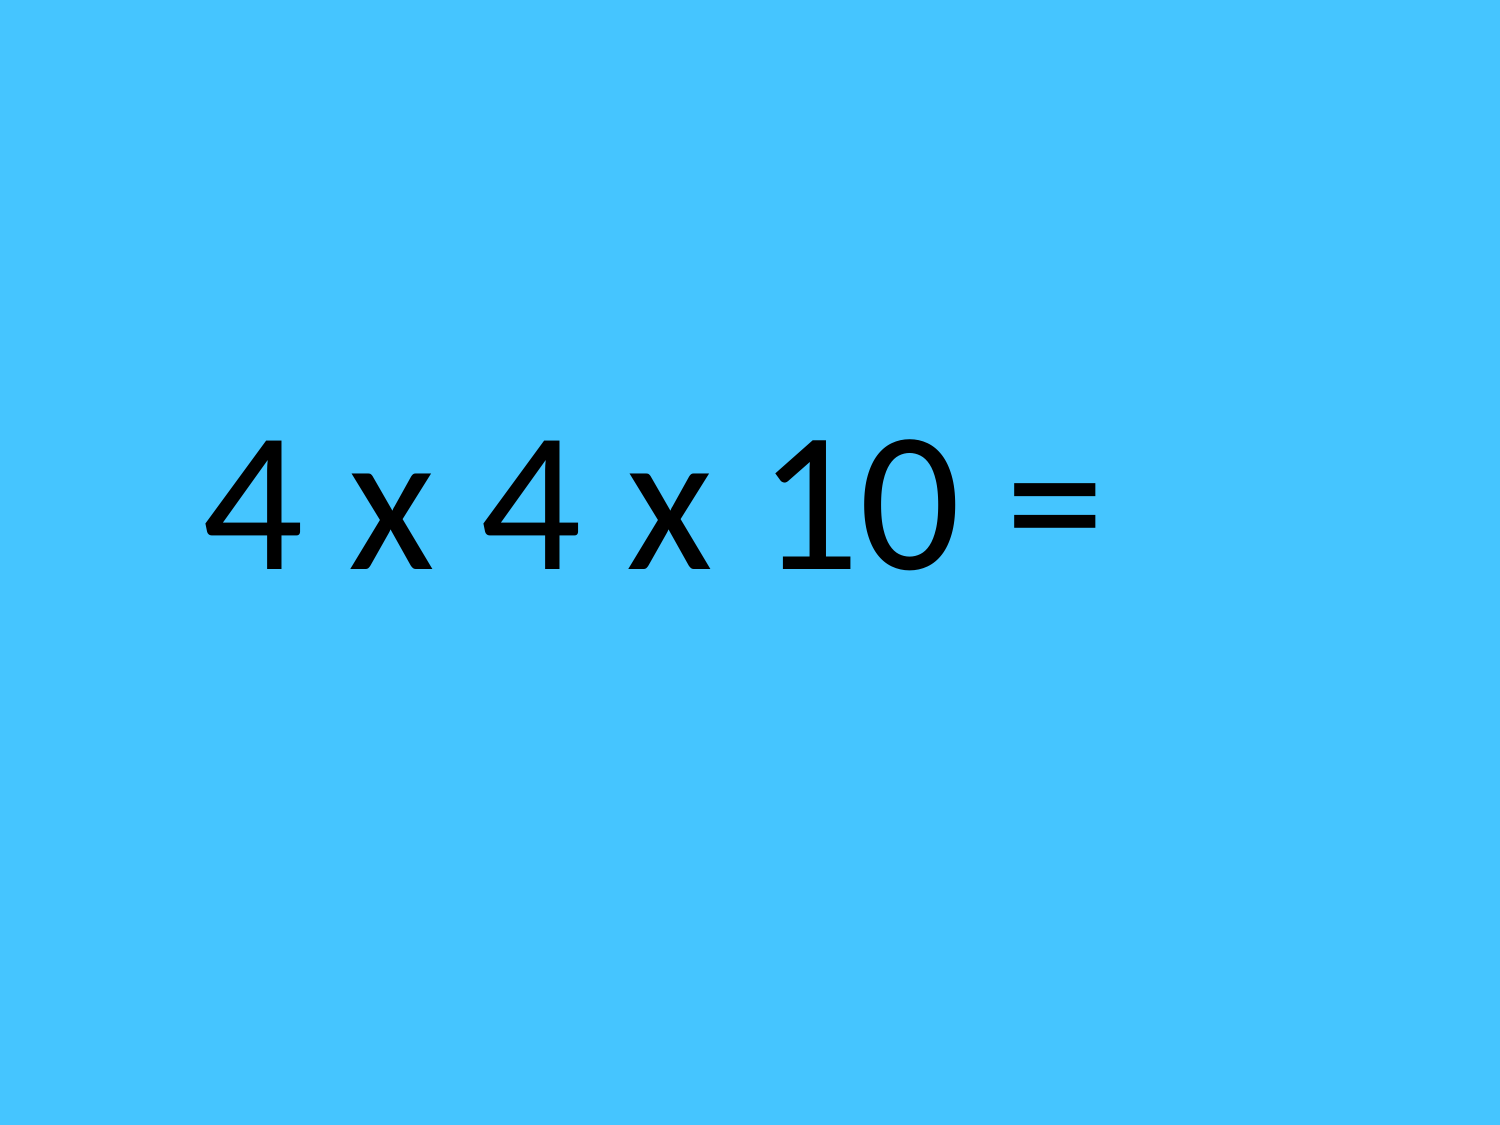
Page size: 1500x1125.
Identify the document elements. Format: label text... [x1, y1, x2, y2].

text_box 4 x 4 x 10 = [187, 362, 1225, 618]
